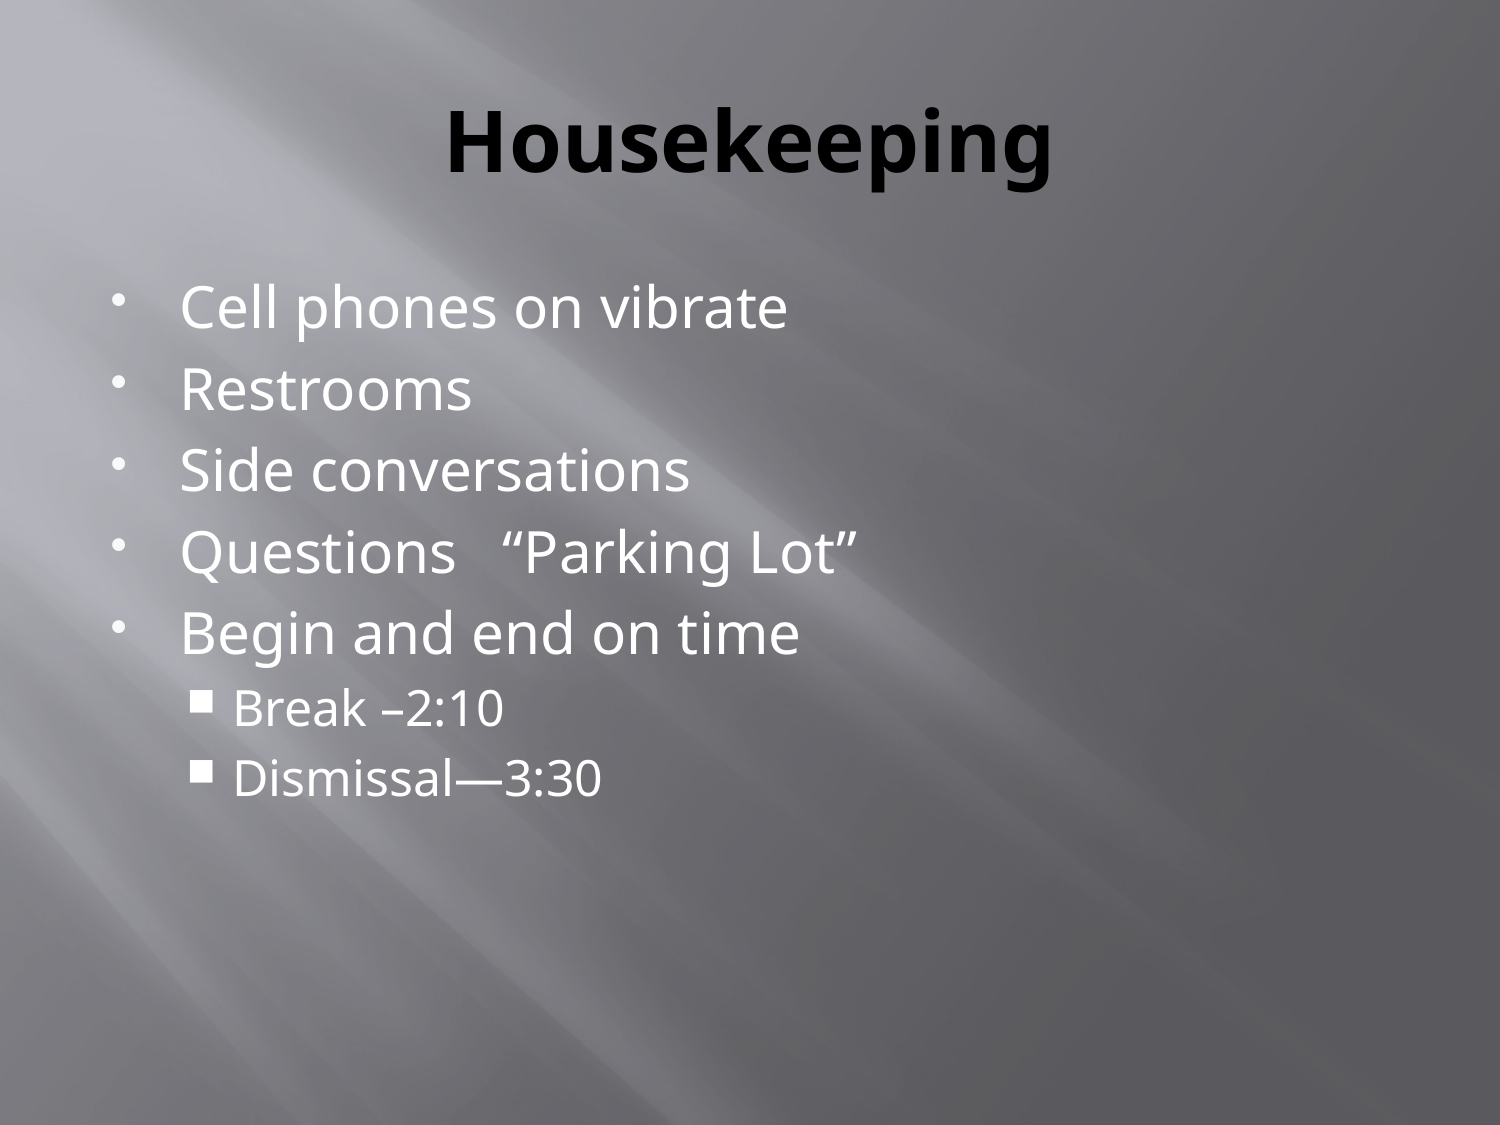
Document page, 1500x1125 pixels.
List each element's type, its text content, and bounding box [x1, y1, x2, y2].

title Housekeeping [75, 45, 1425, 233]
list Cell phones on vibrate Restrooms Side conversations Questions “Parking Lot” Begin and end on time Break –2:10 Dismissal—3:30 [75, 262, 1425, 1035]
